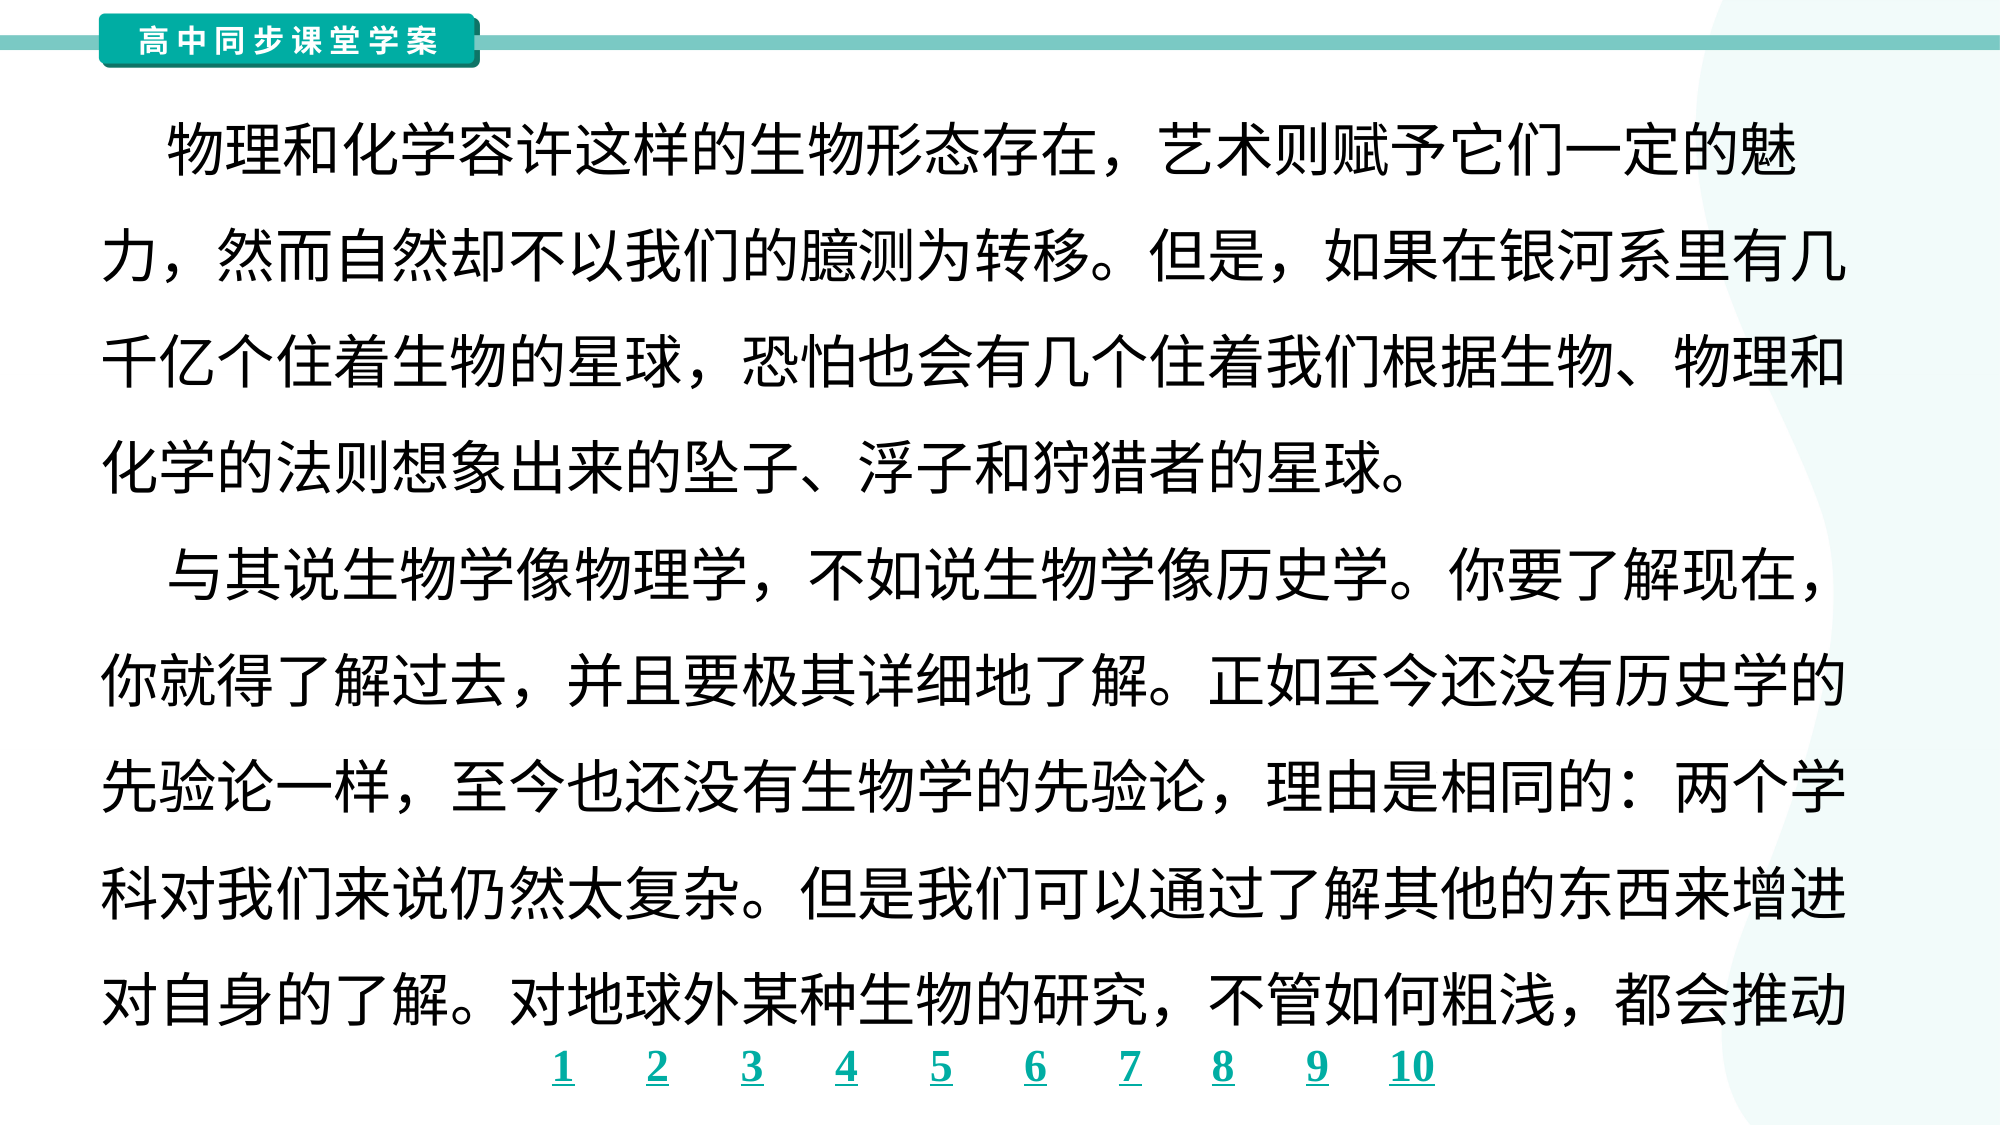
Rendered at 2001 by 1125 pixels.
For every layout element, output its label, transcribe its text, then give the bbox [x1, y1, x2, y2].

picture [0, 0, 2000, 1125]
text_box 物理和化学容许这样的生物形态存在，艺术则赋予它们一定的魅 力，然而自然却不以我们的臆测为转移。但是，如果在银河系里有几 千亿个住着生物的星球，恐怕也会有几个住着我们根据生物、物理和 化学的法则想象出来的坠子、浮子和狩猎者的星球。 与其说生物学像物理学，不如说生物学像历史学。你要了解现在， 你就得了解过去，并且要极其详细地了解。正如至今还没有历史学的 先验论一样，至今也还没有生物学的先验论，理由是相同的：两个学 科对我们来说仍然太复杂。但是我们可以通过了解其他的东西来增进 对自身的了解。对地球外某种生物的研究，不管如何粗浅，都会推动 [100, 76, 1899, 1033]
